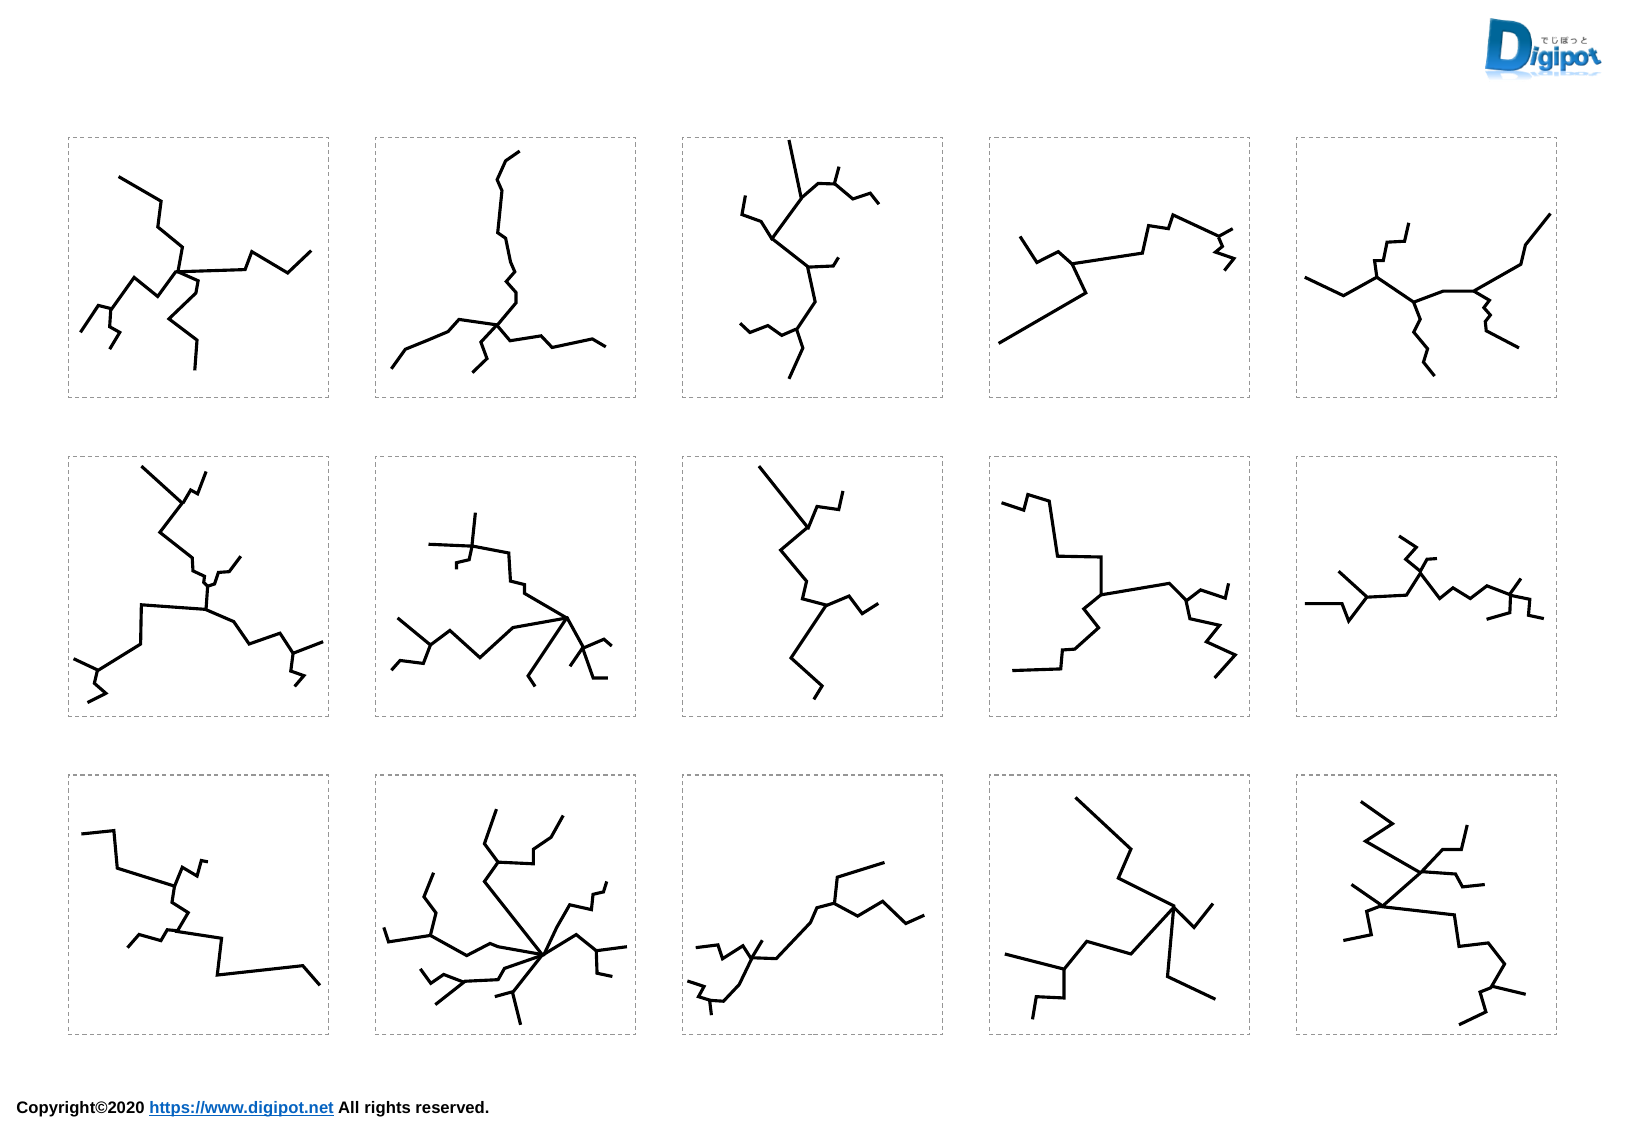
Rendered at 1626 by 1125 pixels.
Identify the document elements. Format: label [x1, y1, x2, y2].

text_box [391, 512, 612, 687]
text_box [1001, 494, 1236, 678]
picture [1485, 18, 1602, 82]
text_box [740, 139, 879, 379]
text_box [73, 466, 324, 703]
text_box [998, 214, 1234, 344]
text_box [1304, 535, 1544, 621]
text_box [1304, 213, 1551, 377]
text_box [687, 862, 925, 1016]
text_box [1343, 801, 1526, 1025]
text_box [383, 809, 627, 1025]
text_box [81, 830, 320, 986]
text_box [758, 466, 872, 700]
text_box [1004, 797, 1216, 1020]
text_box [80, 176, 312, 371]
text_box [391, 151, 606, 373]
